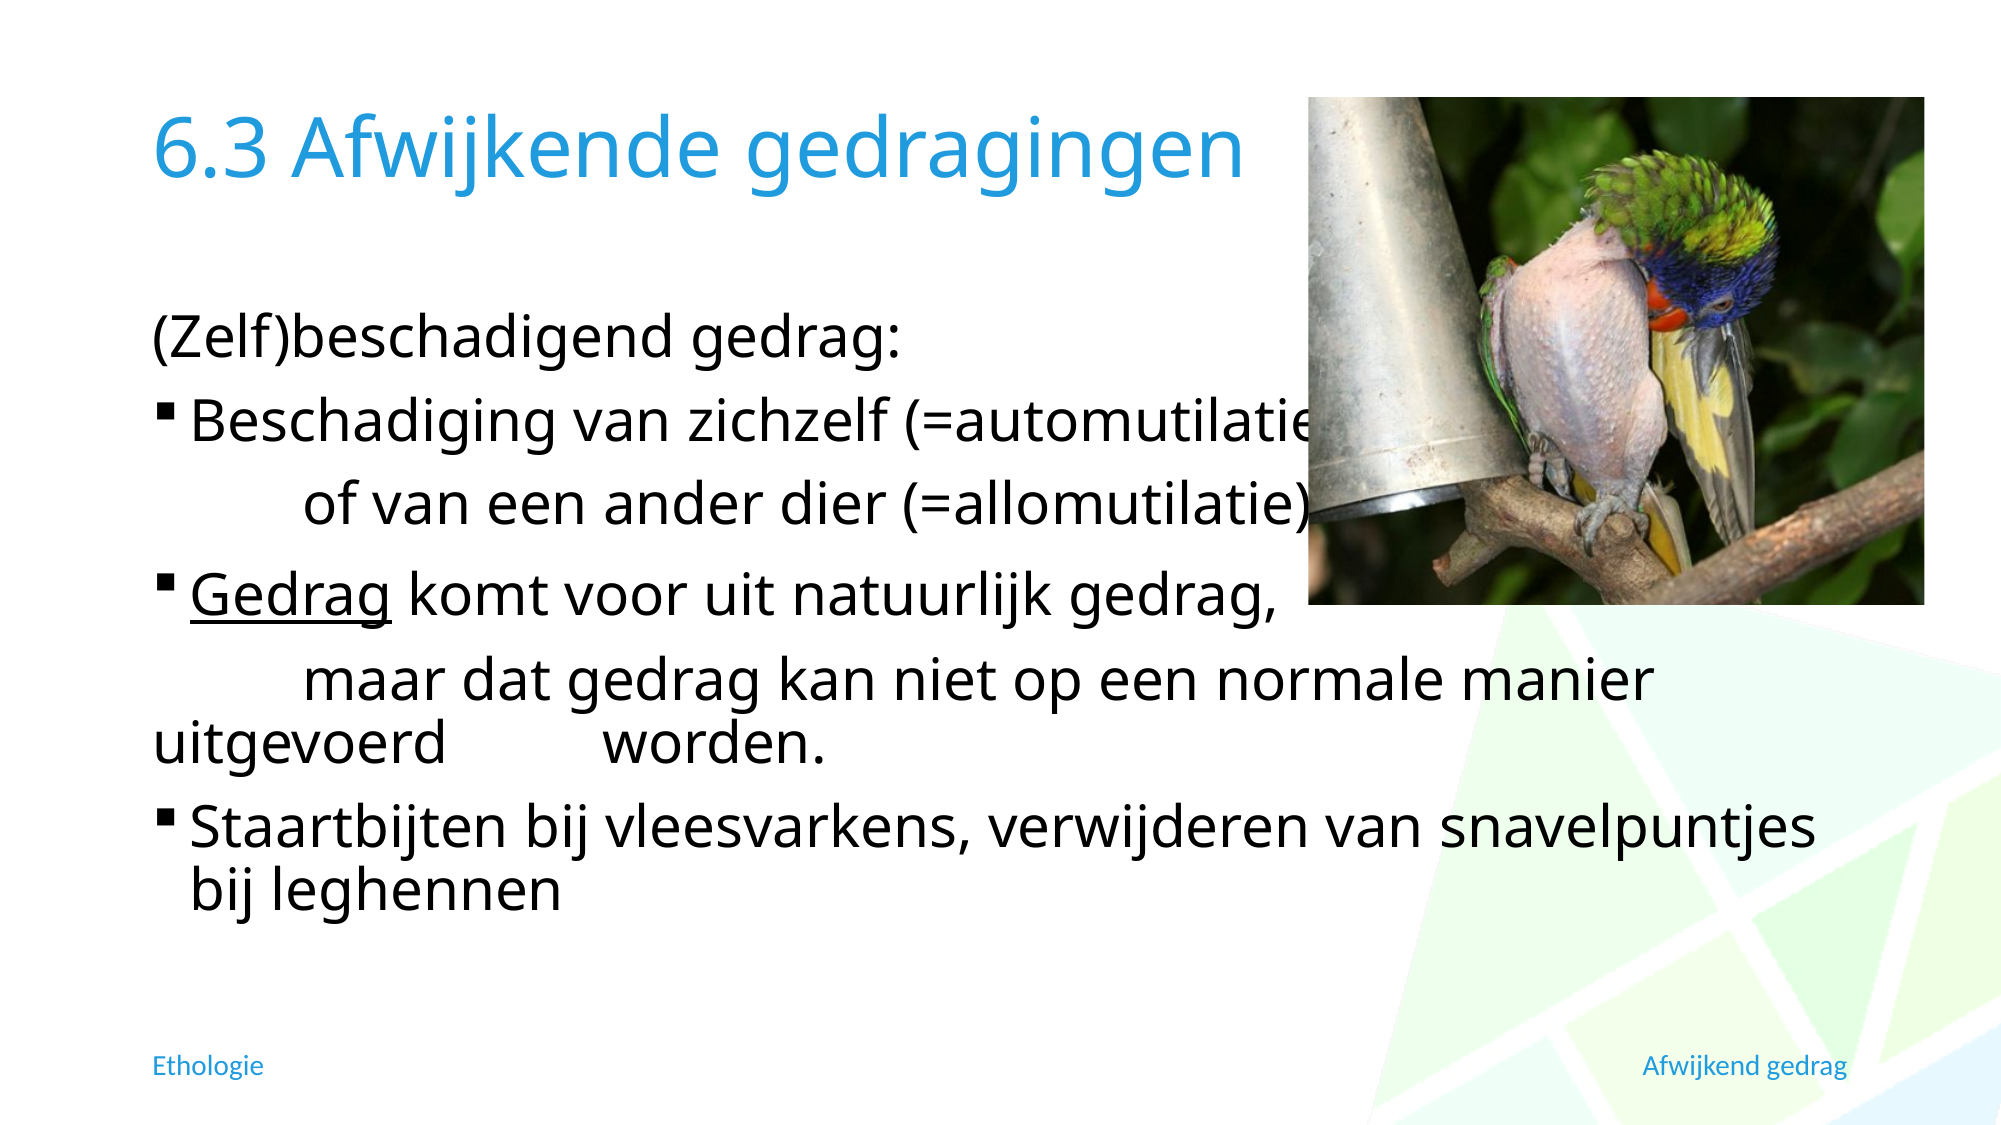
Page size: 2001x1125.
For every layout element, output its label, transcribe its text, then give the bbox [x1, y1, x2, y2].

list Afwijkend gedrag [1412, 1042, 1863, 1103]
list (Zelf)beschadigend gedrag: Beschadiging van zichzelf (=automutilatie) of van een ander dier (=allomutilatie) Gedrag komt voor uit natuurlijk gedrag, maar dat gedrag kan niet op een normale manier uitgevoerd worden. Staartbijten bij vleesvarkens, verwijderen van snavelpuntjes bij leghennen [137, 299, 1863, 1014]
list Ethologie [137, 1042, 588, 1103]
picture [1308, 97, 1925, 605]
title 6.3 Afwijkende gedragingen [137, 59, 1863, 241]
